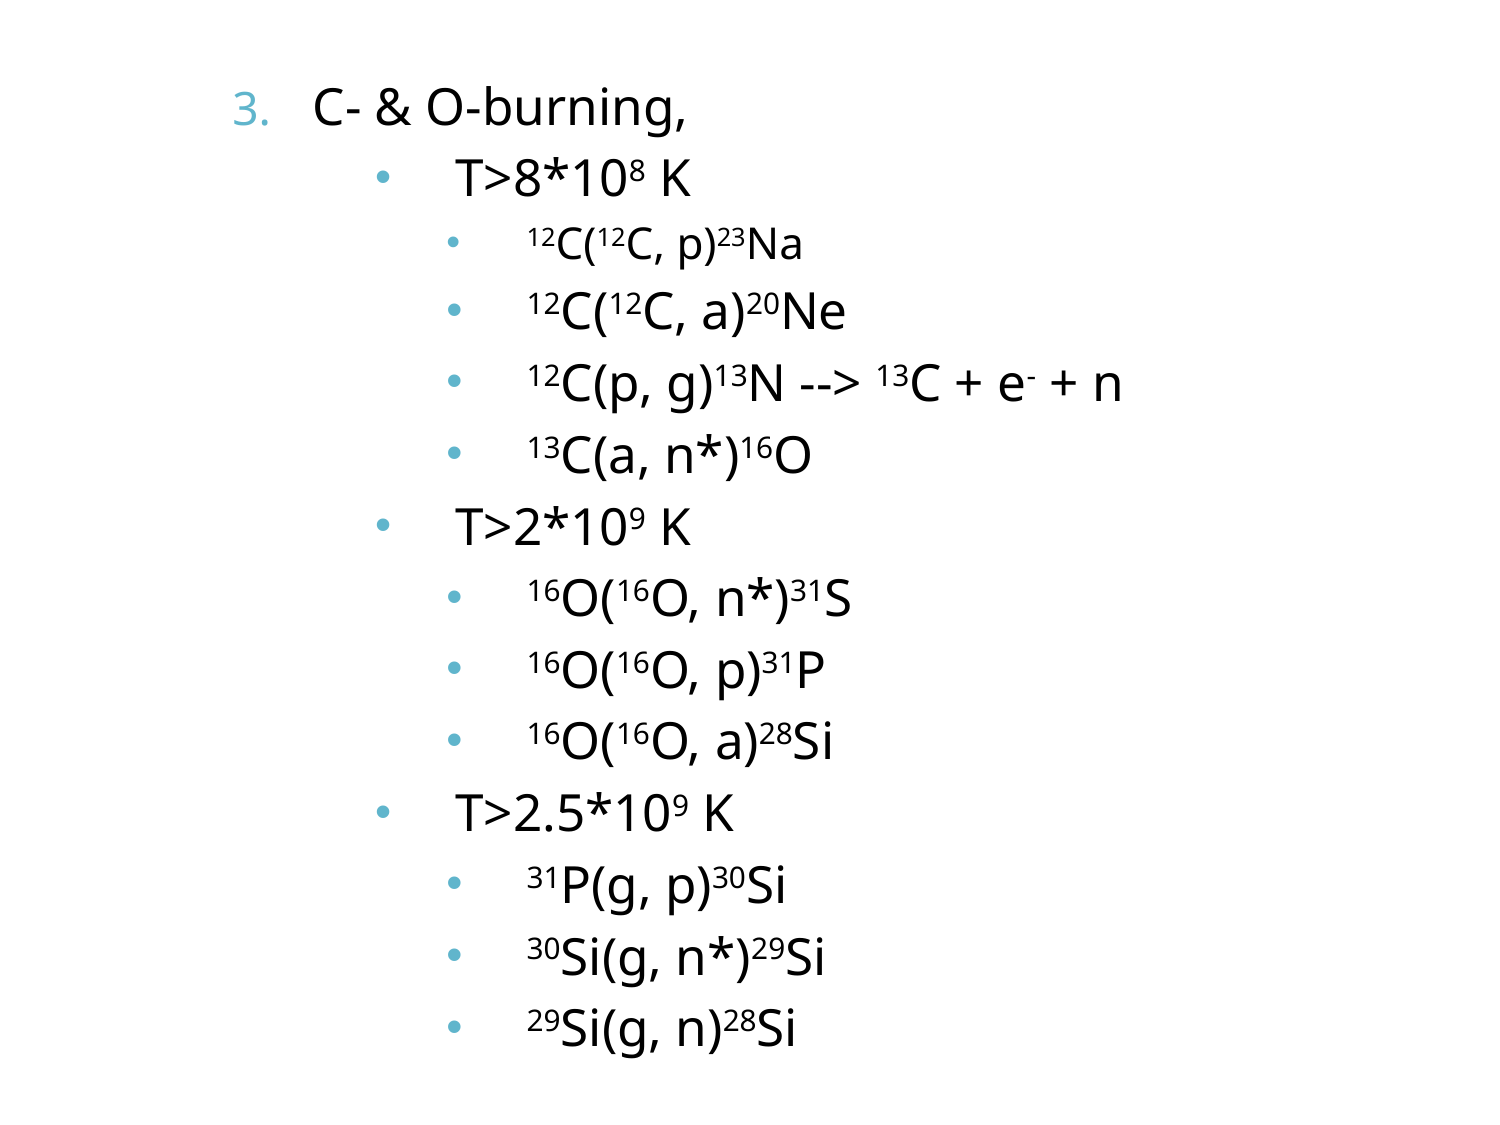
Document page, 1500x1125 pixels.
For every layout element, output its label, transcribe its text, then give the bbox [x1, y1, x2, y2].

text_box C- & O-burning, T>8*108 K 12C(12C, p)23Na 12C(12C, a)20Ne 12C(p, g)13N --> 13C + e- + n 13C(a, n*)16O T>2*109 K 16O(16O, n*)31S 16O(16O, p)31P 16O(16O, a)28Si T>2.5*109 K 31P(g, p)30Si 30Si(g, n*)29Si 29Si(g, n)28Si [74, 66, 1425, 1071]
